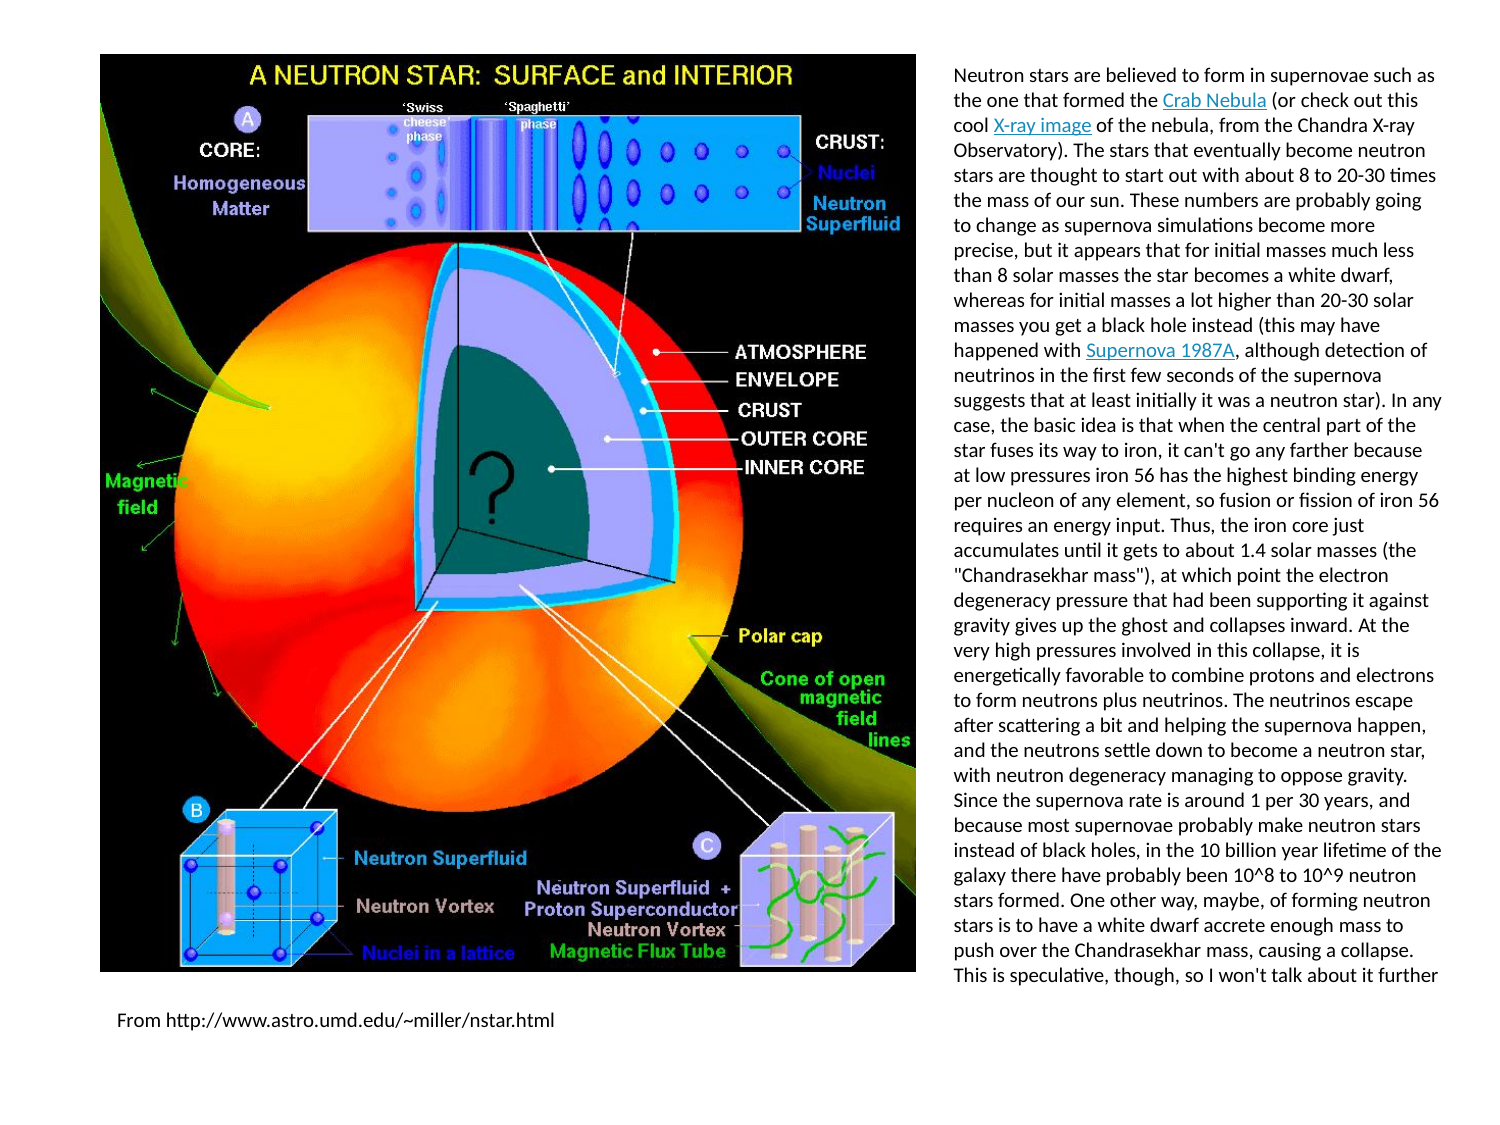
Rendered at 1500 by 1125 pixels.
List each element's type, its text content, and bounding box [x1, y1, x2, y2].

text_box From http://www.astro.umd.edu/~miller/nstar.html [102, 999, 571, 1040]
text_box Neutron stars are believed to form in supernovae such as the one that formed the Crab Nebula (or check out this cool X-ray image of the nebula, from the Chandra X-ray Observatory). The stars that eventually become neutron stars are thought to start out with about 8 to 20-30 times the mass of our sun. These numbers are probably going to change as supernova simulations become more precise, but it appears that for initial masses much less than 8 solar masses the star becomes a white dwarf, whereas for initial masses a lot higher than 20-30 solar masses you get a black hole instead (this may have happened with Supernova 1987A, although detection of neutrinos in the first few seconds of the supernova suggests that at least initially it was a neutron star). In any case, the basic idea is that when the central part of the star fuses its way to iron, it can't go any farther because at low pressures iron 56 has the highest binding energy per nucleon of any element, so fusion or fission of iron 56 requires an energy input. Thus, the iron core just accumulates until it gets to about 1.4 solar masses (the "Chandrasekhar mass"), at which point the electron degeneracy pressure that had been supporting it against gravity gives up the ghost and collapses inward. At the very high pressures involved in this collapse, it is energetically favorable to combine protons and electrons to form neutrons plus neutrinos. The neutrinos escape after scattering a bit and helping the supernova happen, and the neutrons settle down to become a neutron star, with neutron degeneracy managing to oppose gravity. Since the supernova rate is around 1 per 30 years, and because most supernovae probably make neutron stars instead of black holes, in the 10 billion year lifetime of the galaxy there have probably been 10^8 to 10^9 neutron stars formed. One other way, maybe, of forming neutron stars is to have a white dwarf accrete enough mass to push over the Chandrasekhar mass, causing a collapse. This is speculative, though, so I won't talk about it further [938, 54, 1459, 994]
picture [100, 54, 916, 972]
